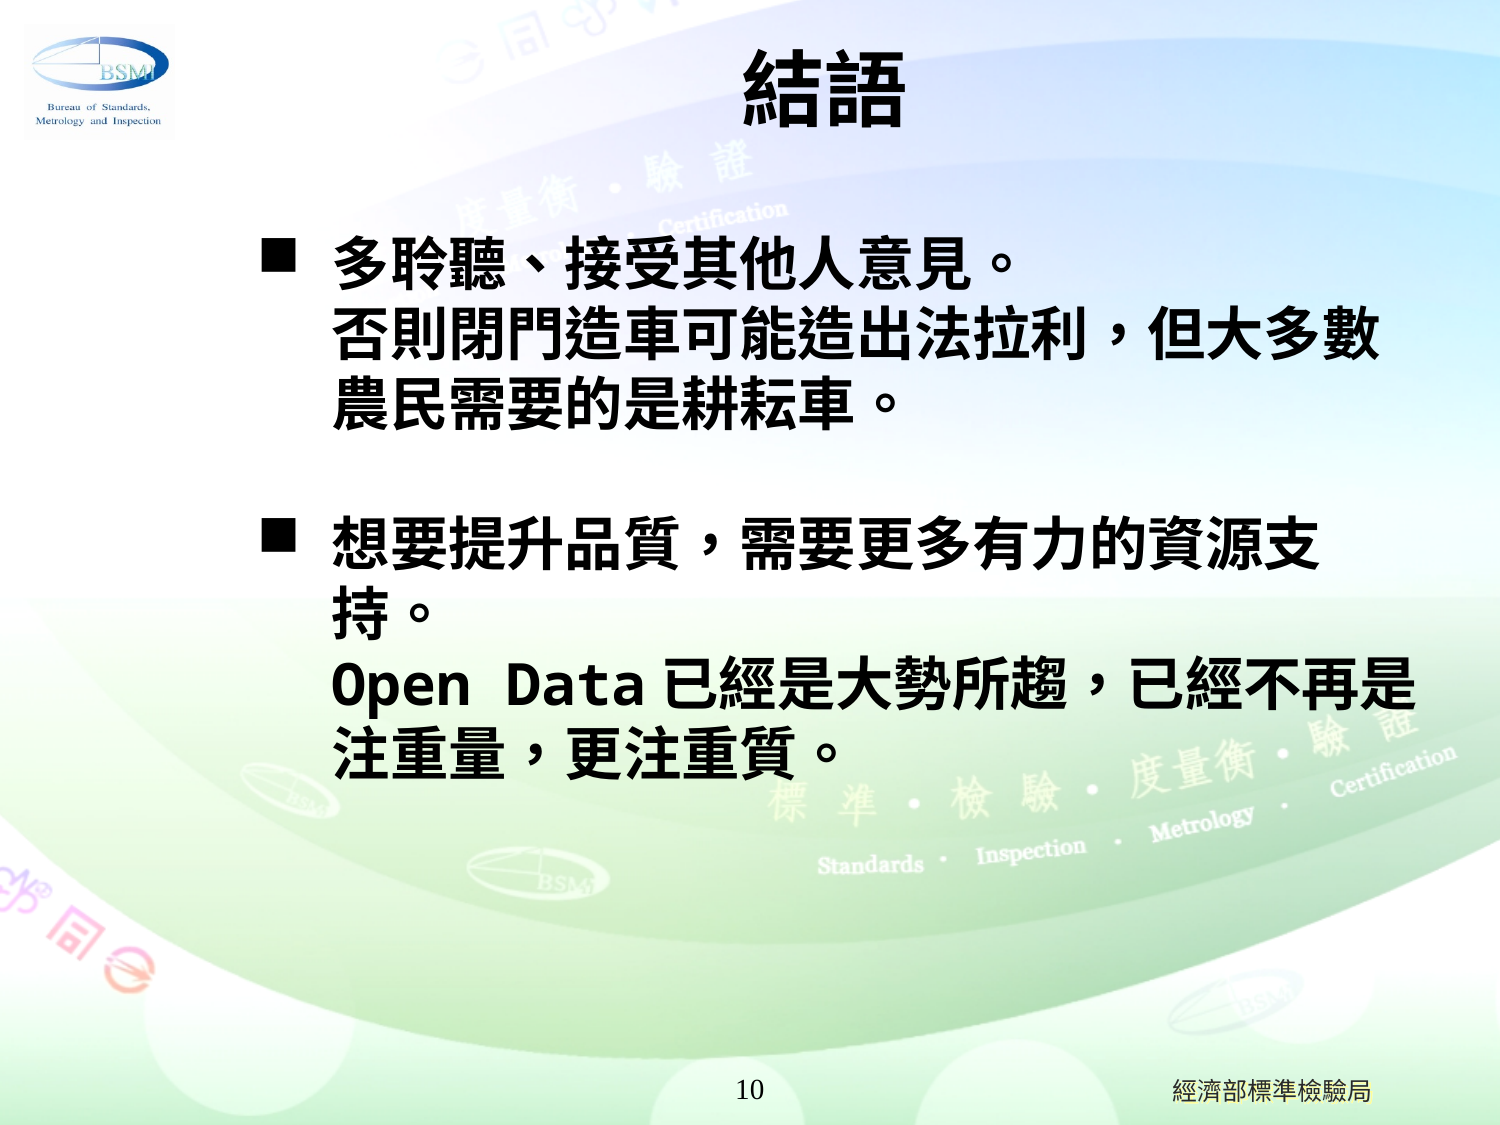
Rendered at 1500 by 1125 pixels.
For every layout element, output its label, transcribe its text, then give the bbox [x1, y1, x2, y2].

title 結語 [225, 37, 1425, 138]
text_box 多聆聽、接受其他人意見。 否則閉門造車可能造出法拉利，但大多數農民需要的是耕耘車。 想要提升品質，需要更多有力的資源支持。 Open Data已經是大勢所趨，已經不再是注重量，更注重質。 [242, 219, 1447, 795]
slide_number 經濟部標準檢驗局 [1074, 1037, 1388, 1113]
picture [24, 24, 175, 140]
footer 10 [512, 1037, 988, 1113]
text_box 消費者常用的商品名稱(俗名) 行動電源 電視機 冷氣機 : : [0, 0, 1500, 1125]
